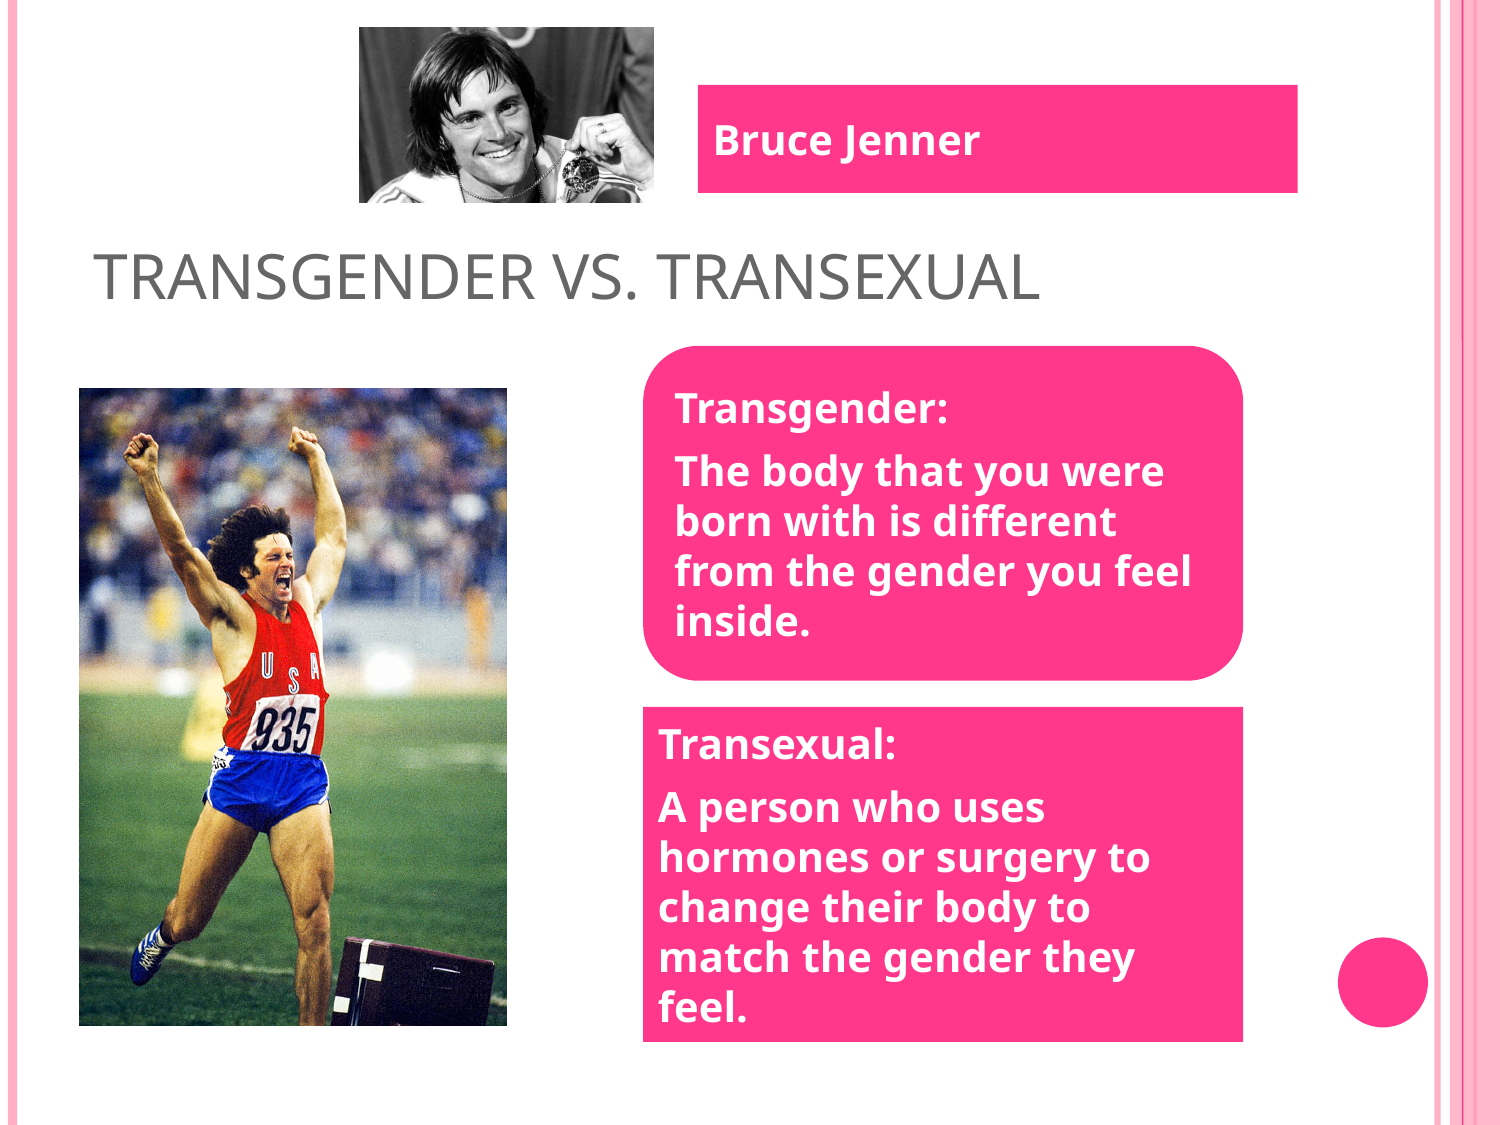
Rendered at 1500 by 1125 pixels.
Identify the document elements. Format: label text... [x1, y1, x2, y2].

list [78, 387, 507, 1026]
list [358, 26, 655, 203]
text_box Transgender: The body that you were born with is different from the gender you feel inside. [643, 345, 1244, 681]
list Transexual: A person who uses hormones or surgery to change their body to match the gender they feel. [643, 706, 1244, 1042]
list Bruce Jenner [697, 84, 1298, 193]
title Transgender vs. Transexual [79, 207, 1317, 320]
